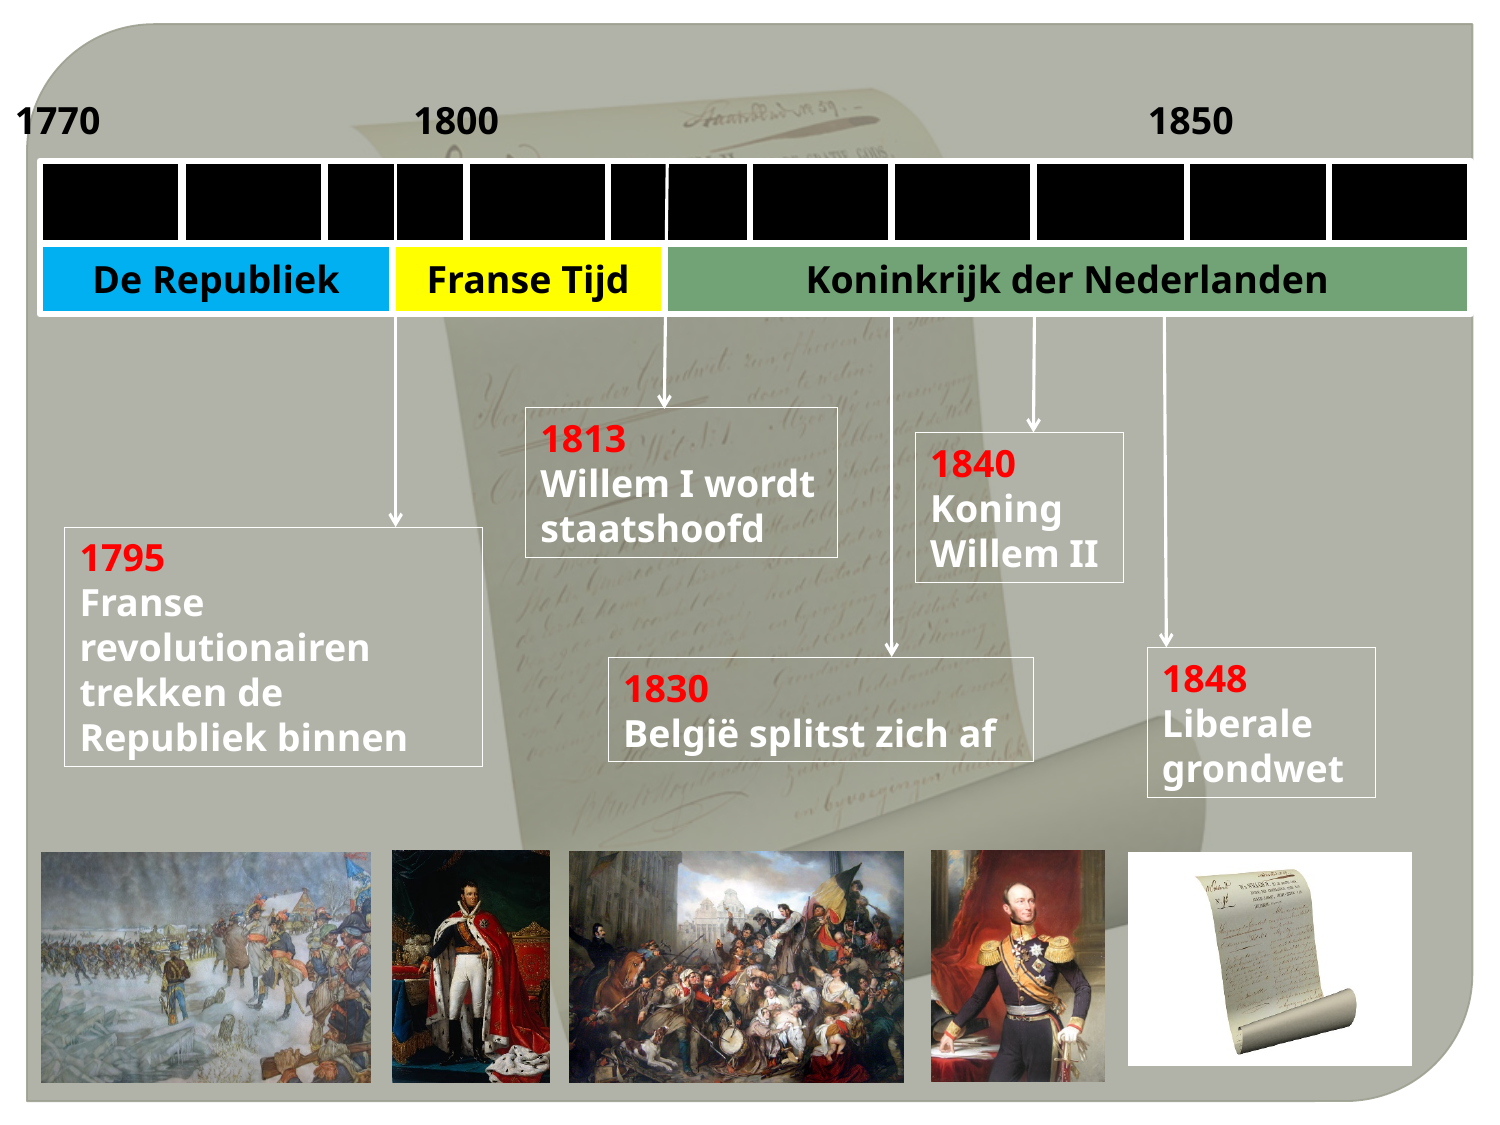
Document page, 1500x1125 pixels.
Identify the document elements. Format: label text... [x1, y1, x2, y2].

picture [392, 850, 550, 1083]
text_box [37, 158, 185, 240]
text_box Koninkrijk der Nederlanden [673, 240, 885, 317]
text_box [0, 0, 1500, 1125]
text_box Franse Tijd [401, 240, 657, 317]
text_box [753, 158, 895, 240]
text_box [328, 158, 469, 240]
text_box 1770 [0, 89, 118, 150]
text_box 1830 België splitst zich af [608, 657, 1034, 762]
picture [1127, 852, 1412, 1066]
text_box [1036, 158, 1184, 240]
text_box Koninkrijk der Nederlanden [1173, 240, 1474, 317]
text_box [895, 158, 1036, 240]
picture [569, 850, 904, 1083]
text_box De Republiek [37, 240, 389, 317]
picture [40, 852, 372, 1083]
text_box [1184, 158, 1332, 240]
text_box [184, 158, 328, 240]
text_box 1795 Franse revolutionairen trekken de Republiek binnen [64, 527, 483, 767]
picture [930, 850, 1105, 1082]
text_box Koninkrijk der Nederlanden [897, 240, 1026, 317]
text_box [469, 158, 611, 240]
text_box Koninkrijk der Nederlanden [1042, 240, 1156, 317]
text_box 1840 Koning Willem II [915, 432, 1124, 583]
text_box 1813 Willem I wordt staatshoofd [525, 407, 838, 558]
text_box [664, 160, 668, 410]
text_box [1163, 160, 1167, 648]
text_box 1800 [398, 89, 526, 150]
text_box [611, 158, 753, 240]
text_box 1850 [1133, 89, 1261, 150]
text_box [1332, 158, 1474, 241]
text_box 1848 Liberale grondwet [1147, 647, 1376, 798]
